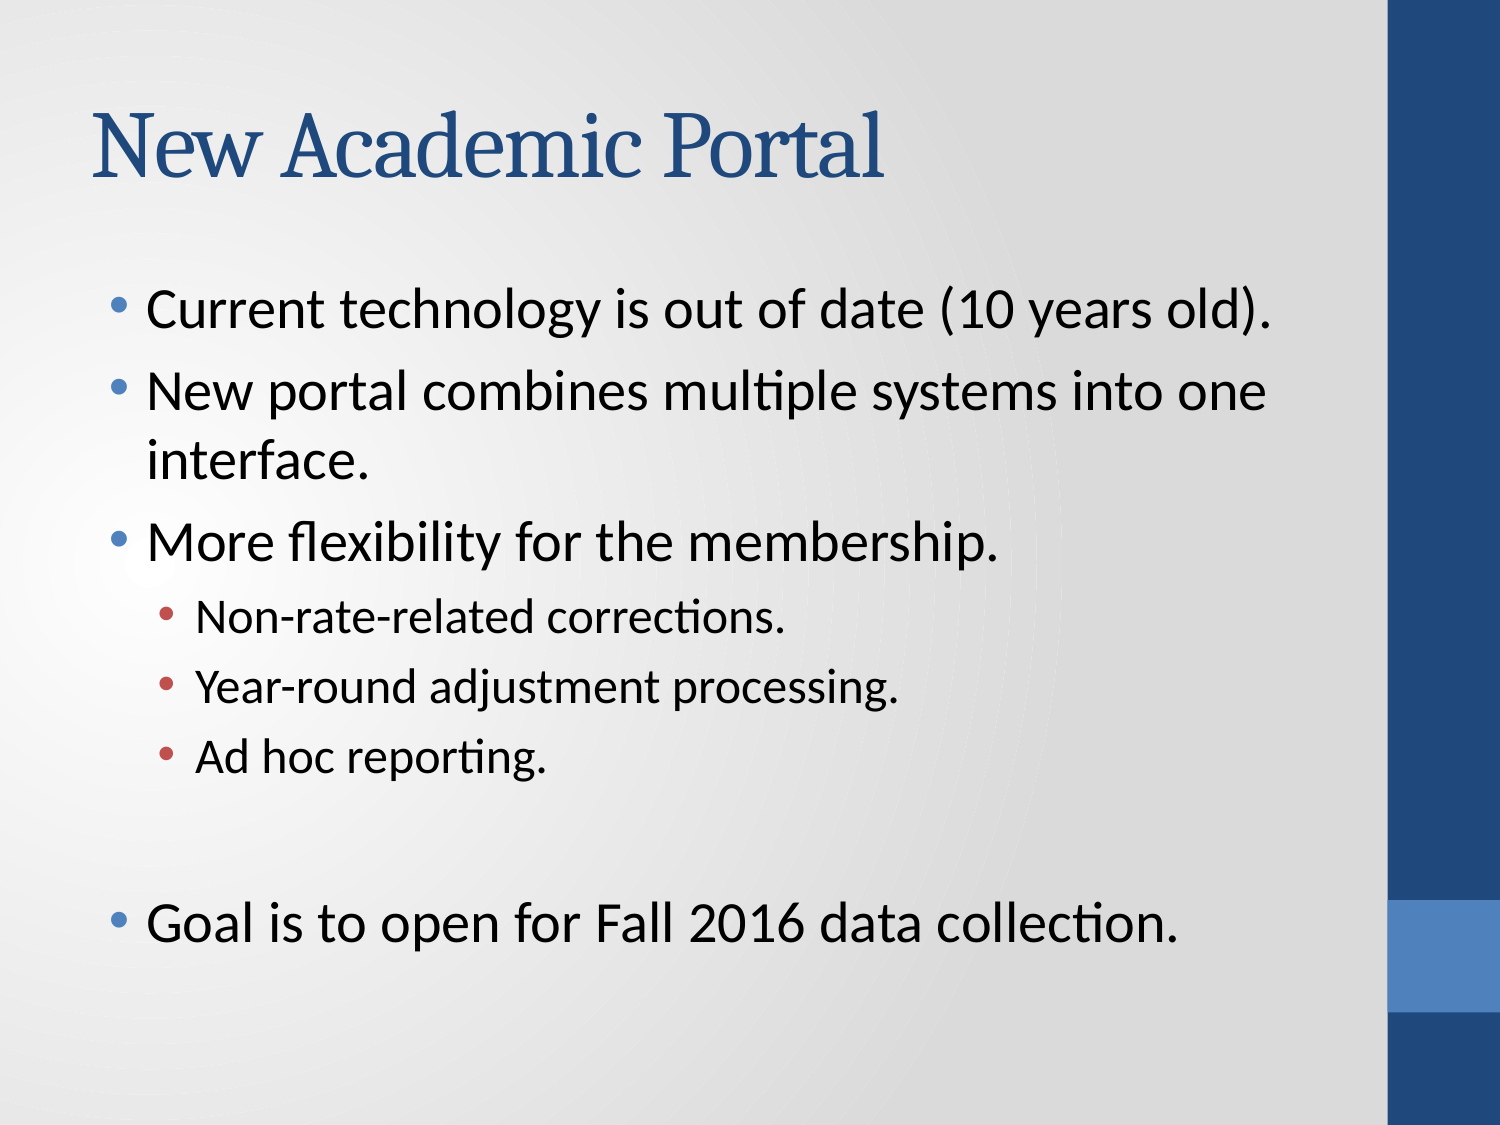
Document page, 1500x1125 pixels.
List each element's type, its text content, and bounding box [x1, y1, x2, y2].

list Current technology is out of date (10 years old). New portal combines multiple systems into one interface. More flexibility for the membership. Non-rate-related corrections. Year-round adjustment processing. Ad hoc reporting. Goal is to open for Fall 2016 data collection. [75, 262, 1325, 1050]
title New Academic Portal [75, 45, 1325, 233]
